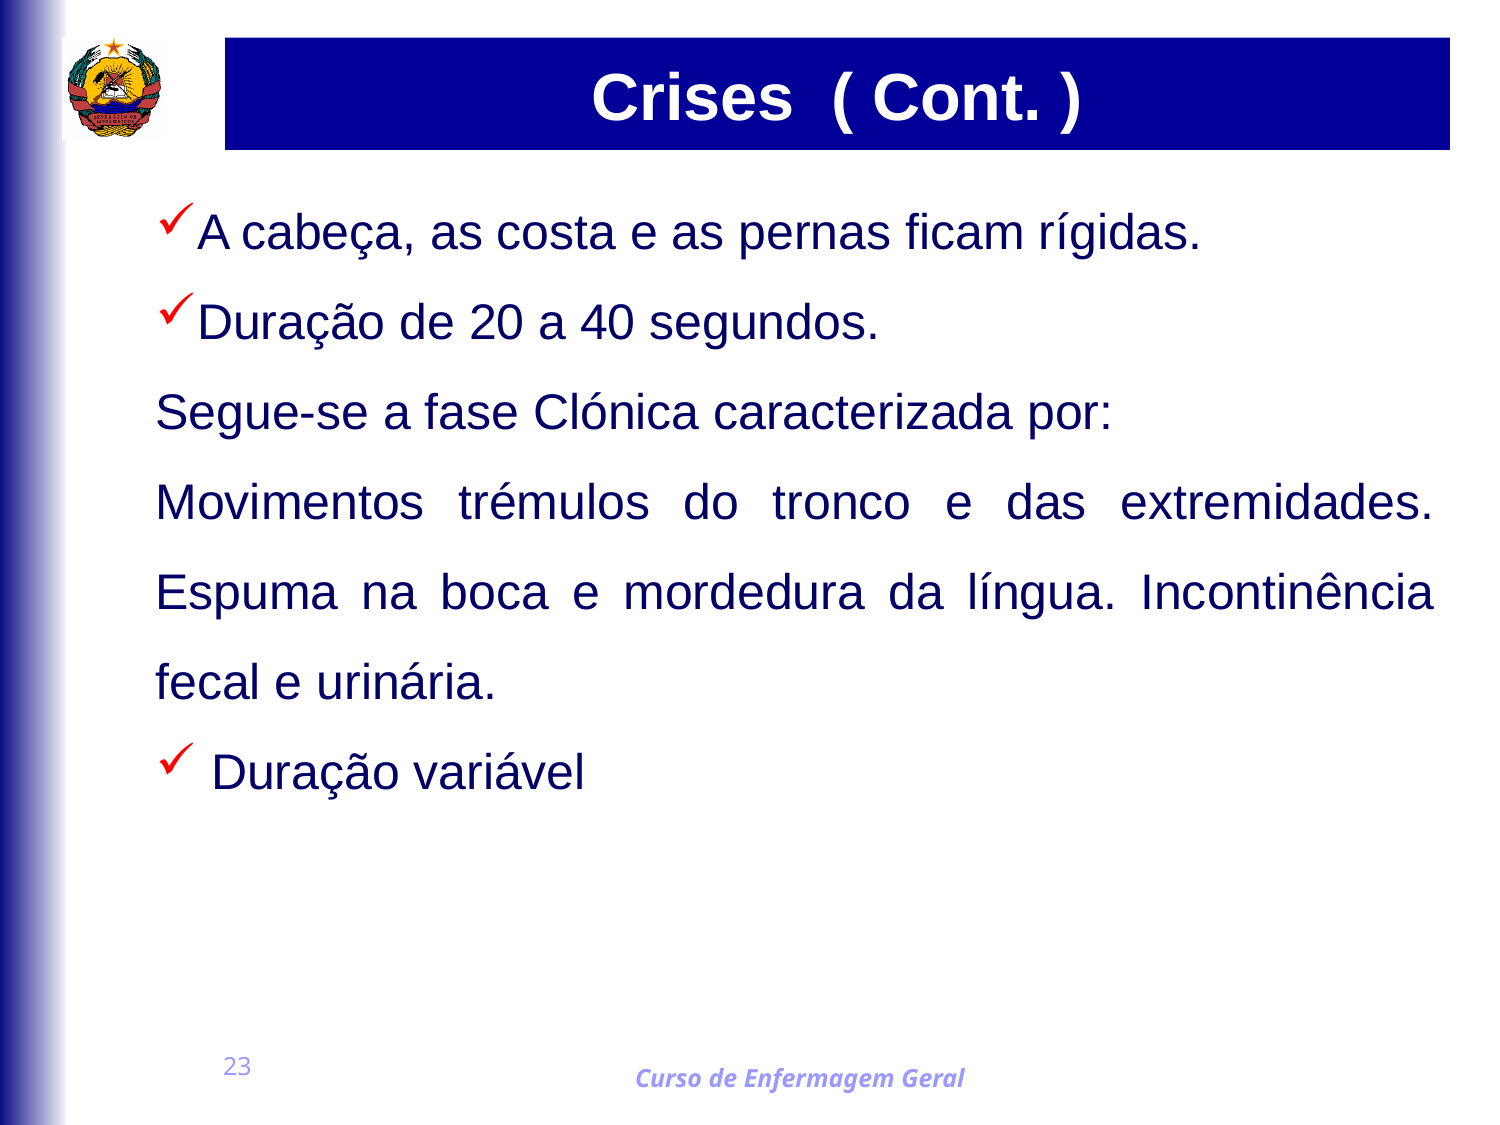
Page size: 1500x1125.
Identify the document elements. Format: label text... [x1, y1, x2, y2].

list A cabeça, as costa e as pernas ficam rígidas. Duração de 20 a 40 segundos. Segue-se a fase Clónica caracterizada por: Movimentos trémulos do tronco e das extremidades. Espuma na boca e mordedura da língua. Incontinência fecal e urinária. Duração variável [74, 162, 1451, 988]
slide_number 23 [62, 1037, 413, 1098]
footer Curso de Enfermagem Geral [499, 1049, 1101, 1101]
title Crises ( Cont. ) [224, 37, 1451, 151]
